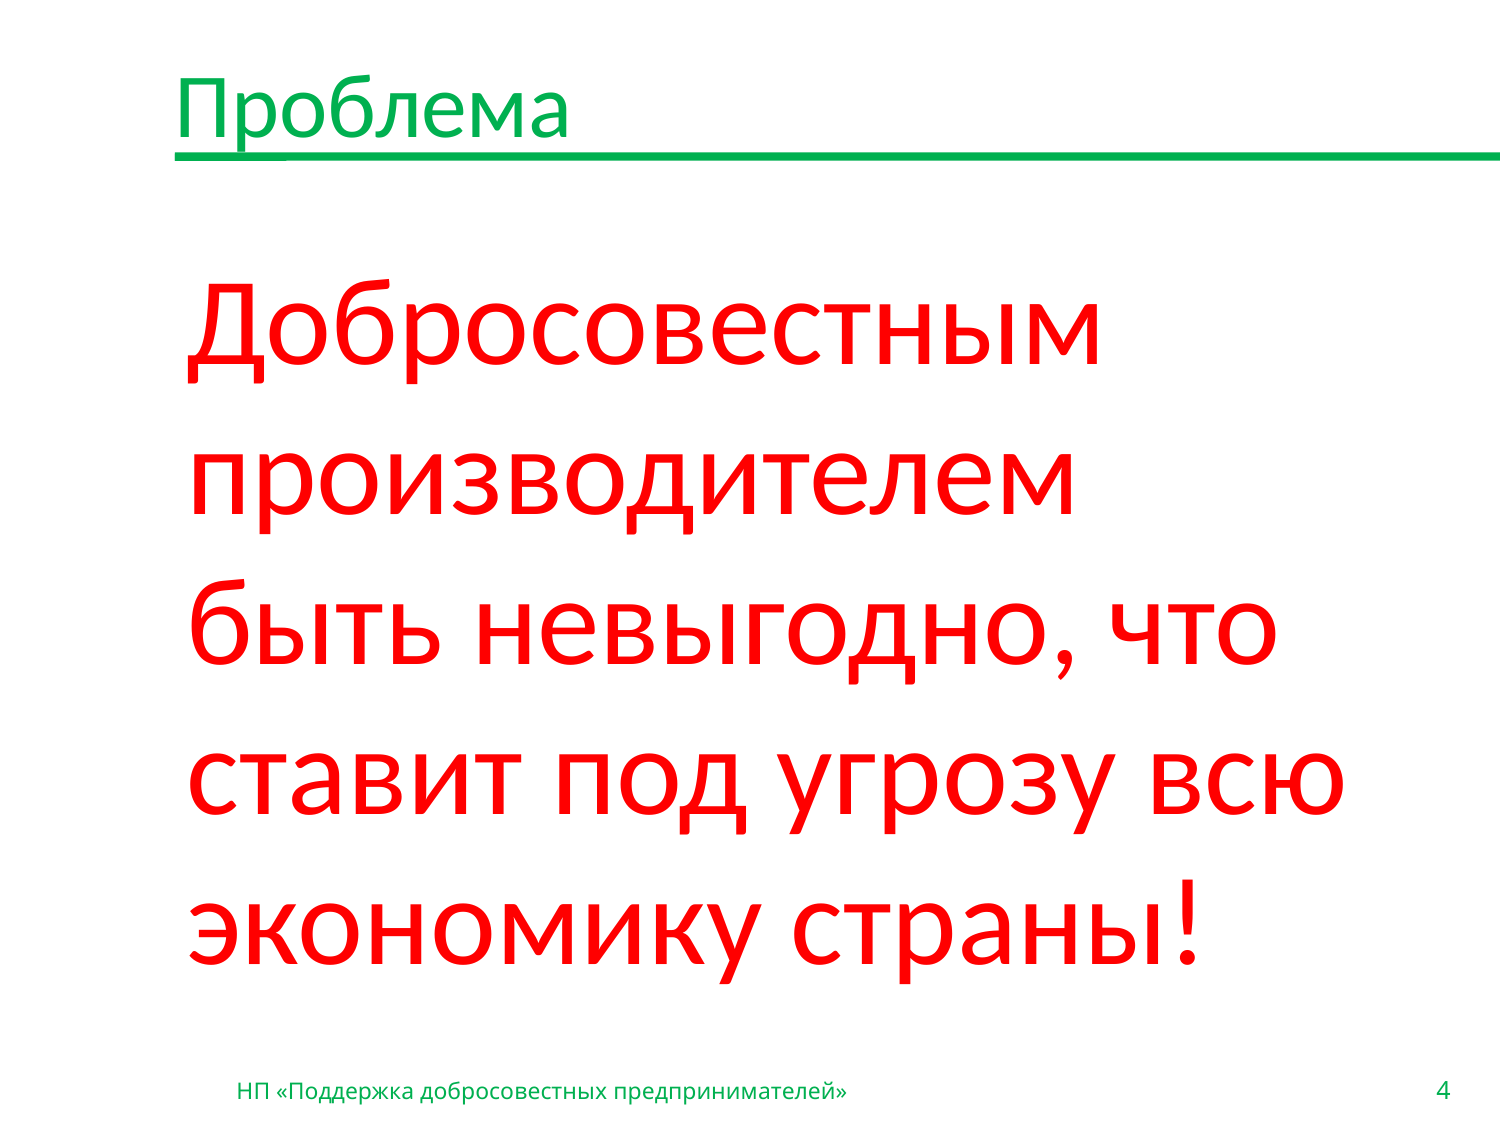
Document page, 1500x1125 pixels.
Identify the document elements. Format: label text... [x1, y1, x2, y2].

text_box Проблема [159, 7, 1402, 195]
list Добросовестным производителем быть невыгодно, что ставит под угрозу всю экономику страны! [171, 231, 1483, 738]
